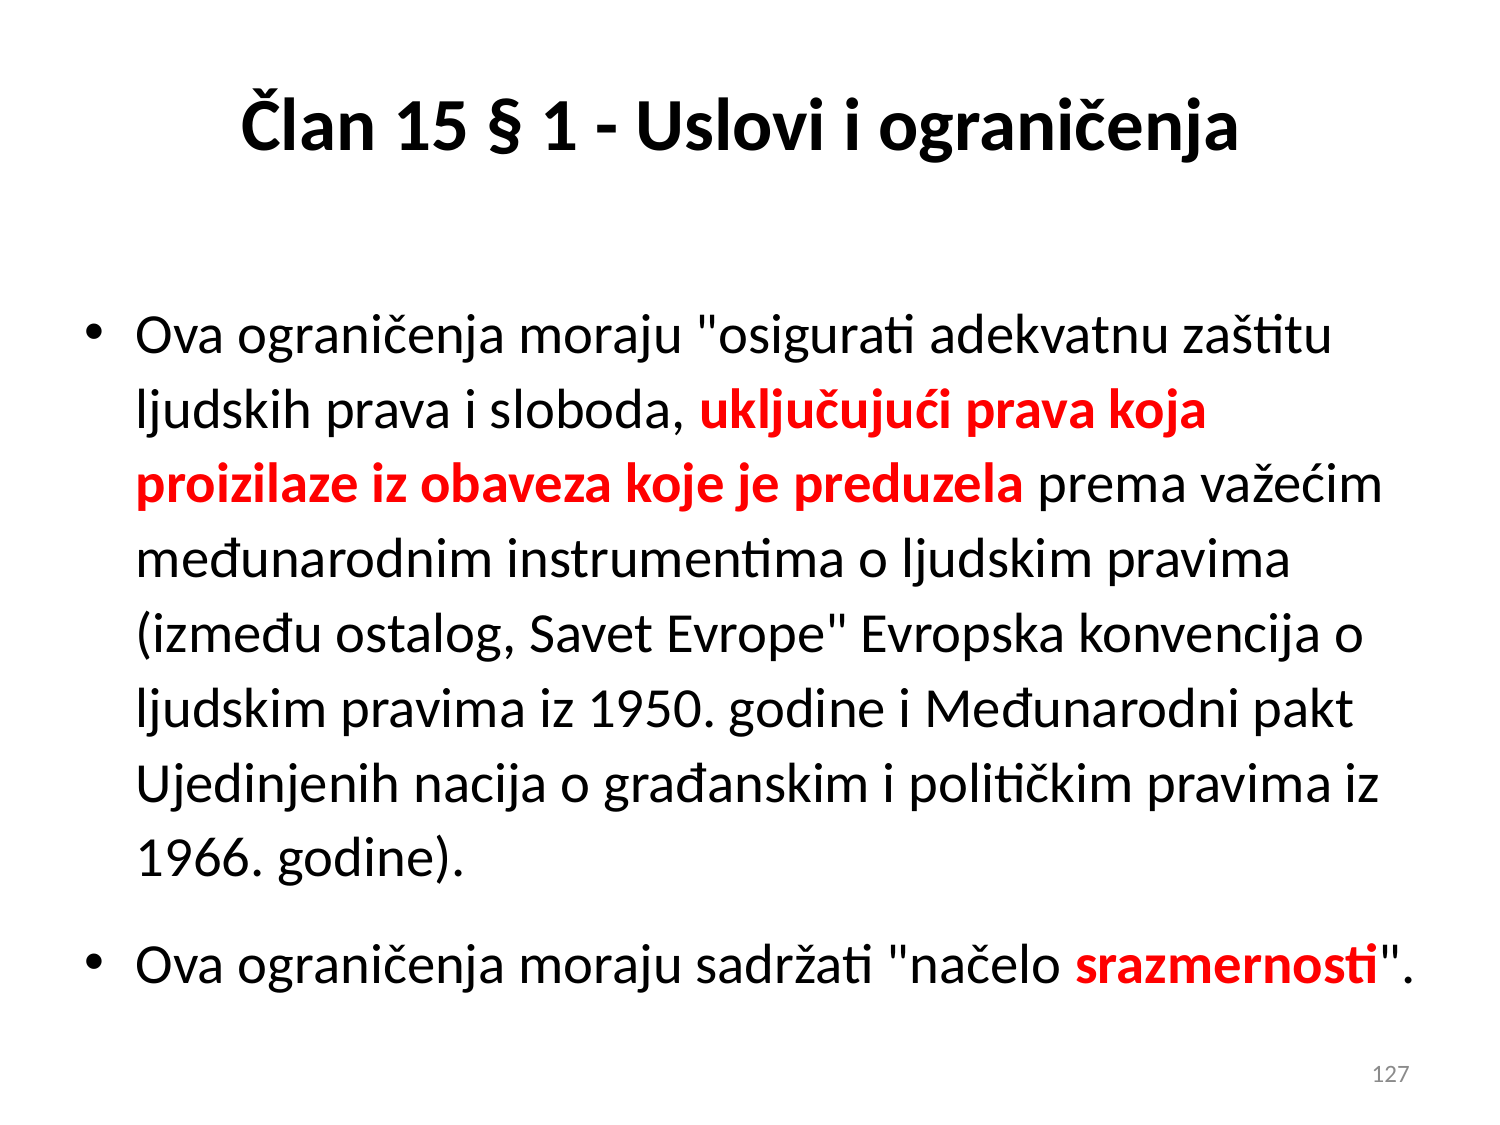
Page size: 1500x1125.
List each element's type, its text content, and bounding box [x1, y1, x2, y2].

slide_number 127 [1074, 1042, 1425, 1103]
list Ova ograničenja moraju "osigurati adekvatnu zaštitu ljudskih prava i sloboda, uključujući prava koja proizilaze iz obaveza koje je preduzela prema važećim međunarodnim instrumentima o ljudskim pravima (između ostalog, Savet Evrope" Evropska konvencija o ljudskim pravima iz 1950. godine i Međunarodni pakt Ujedinjenih nacija o građanskim i političkim pravima iz 1966. godine). Ova ograničenja moraju sadržati "načelo srazmernosti". [68, 281, 1443, 1043]
title Član 15 § 1 - Uslovi i ograničenja [74, 44, 1426, 196]
